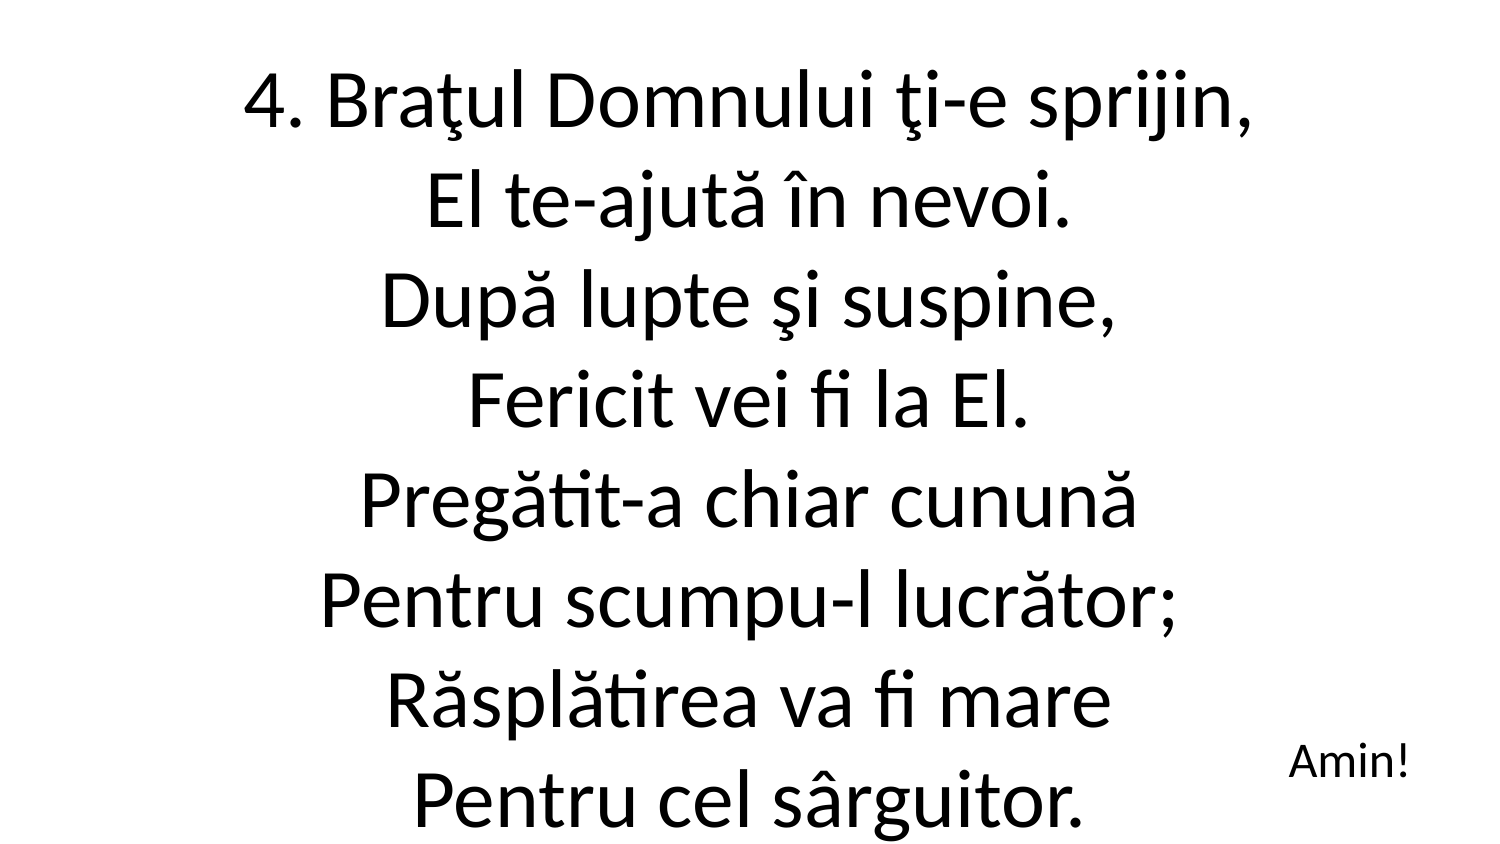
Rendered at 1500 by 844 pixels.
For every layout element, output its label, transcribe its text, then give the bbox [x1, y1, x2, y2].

text_box Amin! [1273, 674, 1427, 795]
text_box 4. Braţul Domnului ţi-e sprijin, El te-ajută în nevoi. După lupte şi suspine, Fericit vei fi la El. Pregătit-a chiar cunună Pentru scumpu-l lucrător; Răsplătirea va fi mare Pentru cel sârguitor. [228, 0, 1272, 844]
